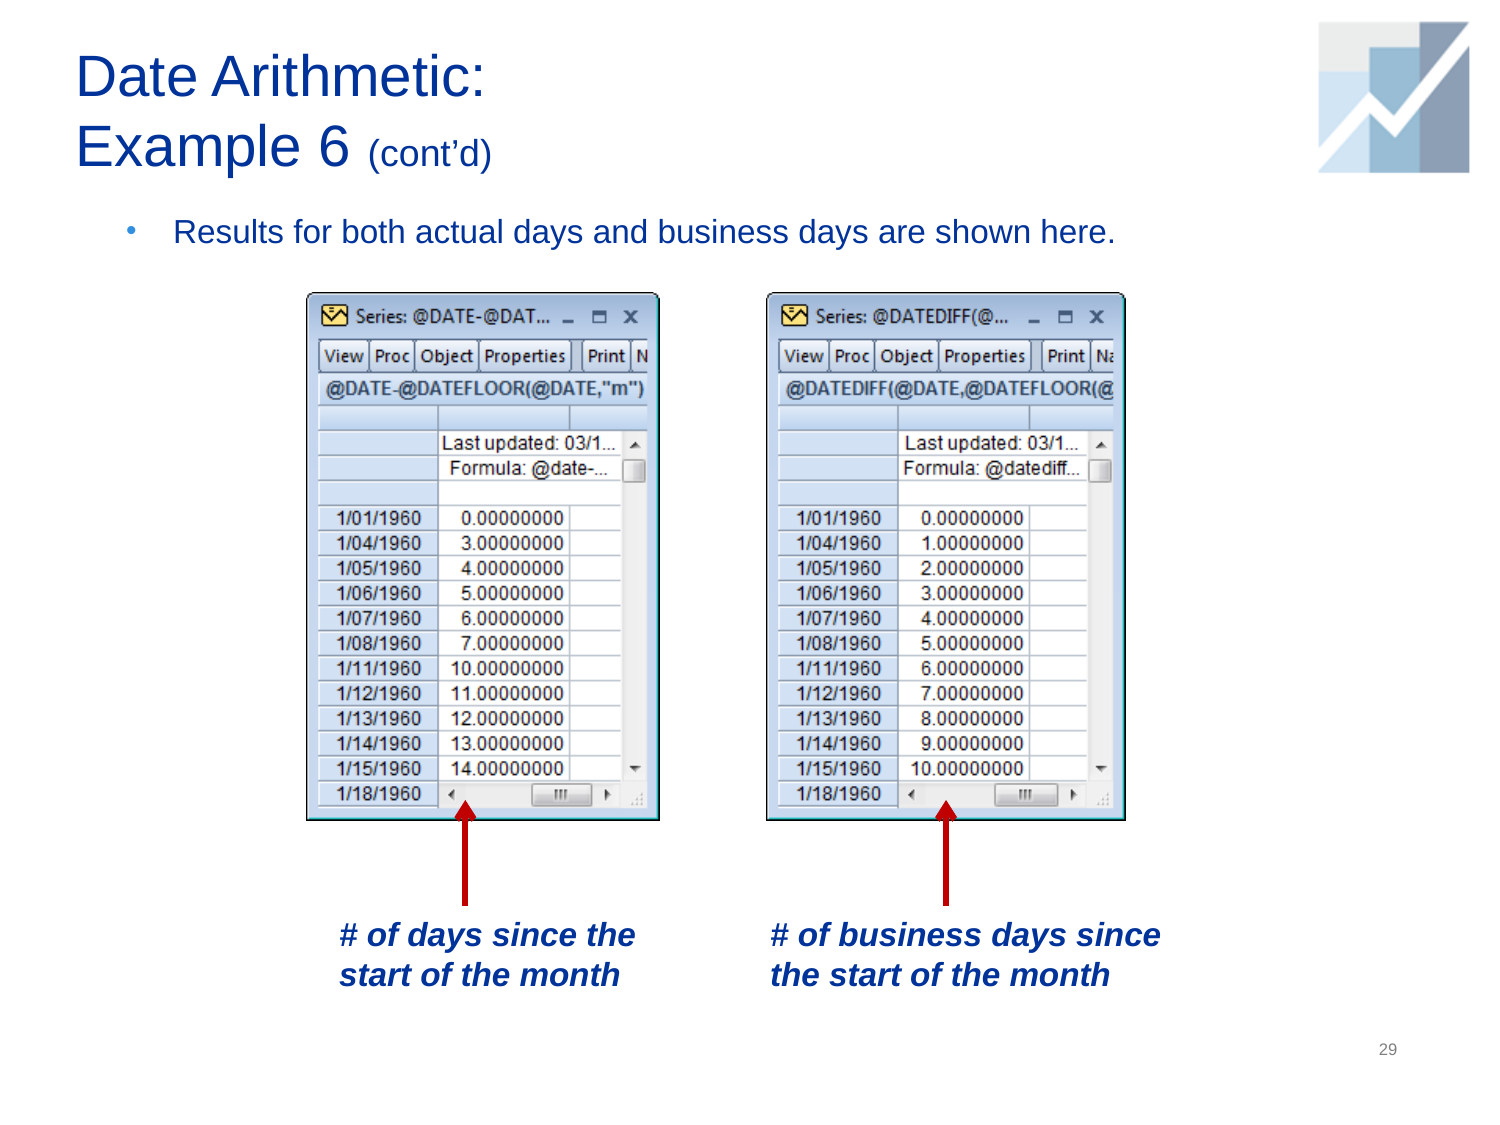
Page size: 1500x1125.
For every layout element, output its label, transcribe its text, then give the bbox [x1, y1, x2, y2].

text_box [324, 799, 679, 1003]
picture [766, 292, 1126, 822]
text_box Results for both actual days and business days are shown here. [111, 202, 1331, 579]
slide_number 29 [1262, 1015, 1413, 1067]
text_box # of business days since the start of the month [755, 906, 1180, 1001]
text_box Date Arithmetic: Example 6 (cont’d) [60, 0, 1295, 186]
picture [305, 292, 660, 822]
picture [1300, 11, 1479, 181]
